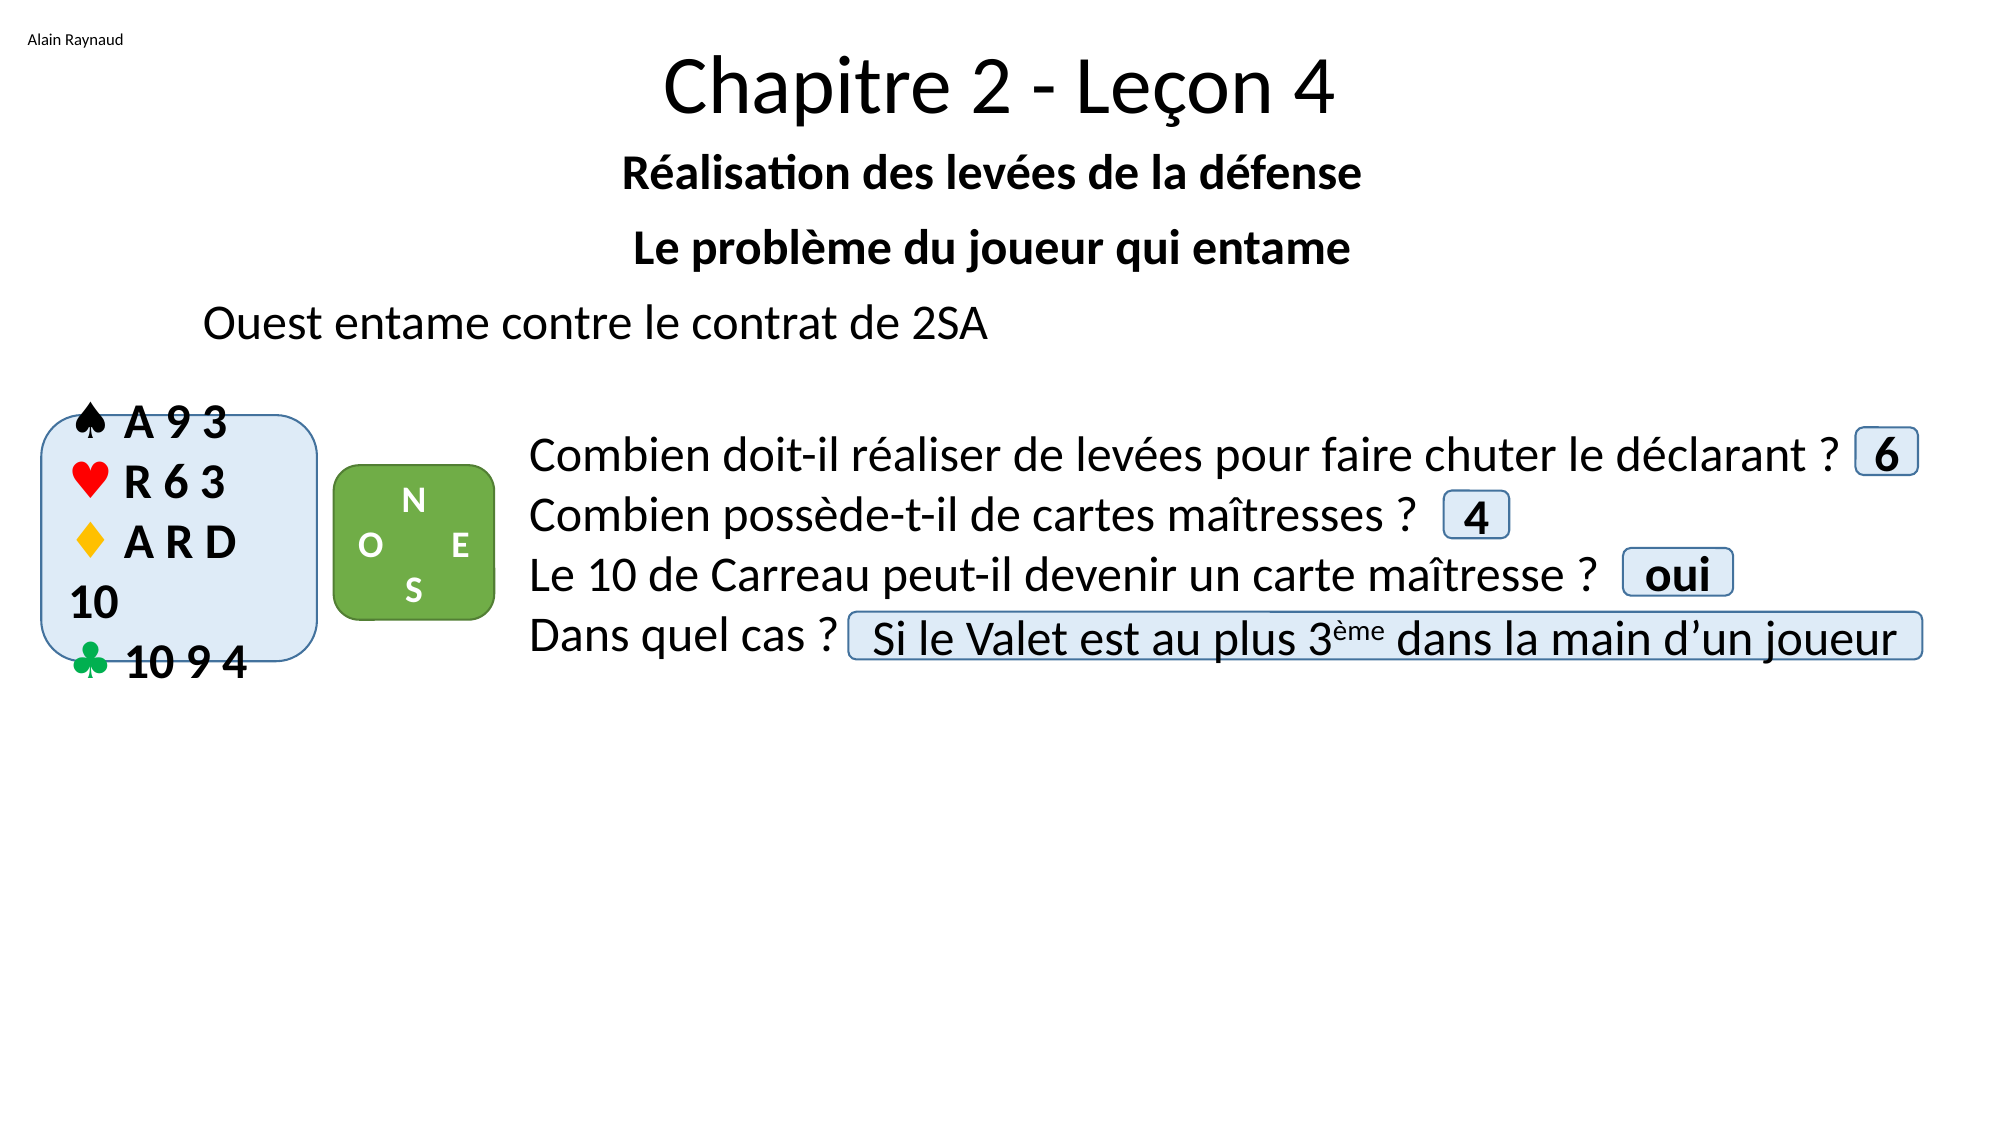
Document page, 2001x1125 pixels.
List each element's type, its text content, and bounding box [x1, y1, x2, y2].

text_box Combien doit-il réaliser de levées pour faire chuter le déclarant ? Combien possède-t-il de cartes maîtresses ? Le 10 de Carreau peut-il devenir un carte maîtresse ? Dans quel cas ? [514, 413, 1923, 669]
text_box Si le Valet est au plus 3ème dans la main d’un joueur [847, 610, 1924, 661]
subtitle Réalisation des levées de la défense Le problème du joueur qui entame Ouest entame contre le contrat de 2SA [37, 139, 1948, 1088]
title Chapitre 2 - Leçon 4 [249, 38, 1750, 139]
text_box Alain Raynaud [12, 21, 147, 57]
text_box 6 [1854, 426, 1920, 477]
text_box oui [1621, 546, 1735, 597]
text_box 4 [1442, 489, 1511, 540]
text_box N O E S [332, 464, 496, 621]
text_box ♠ A 9 3 ♥ R 6 3 ♦ A R D 10 ♣ 10 9 4 [40, 414, 318, 663]
